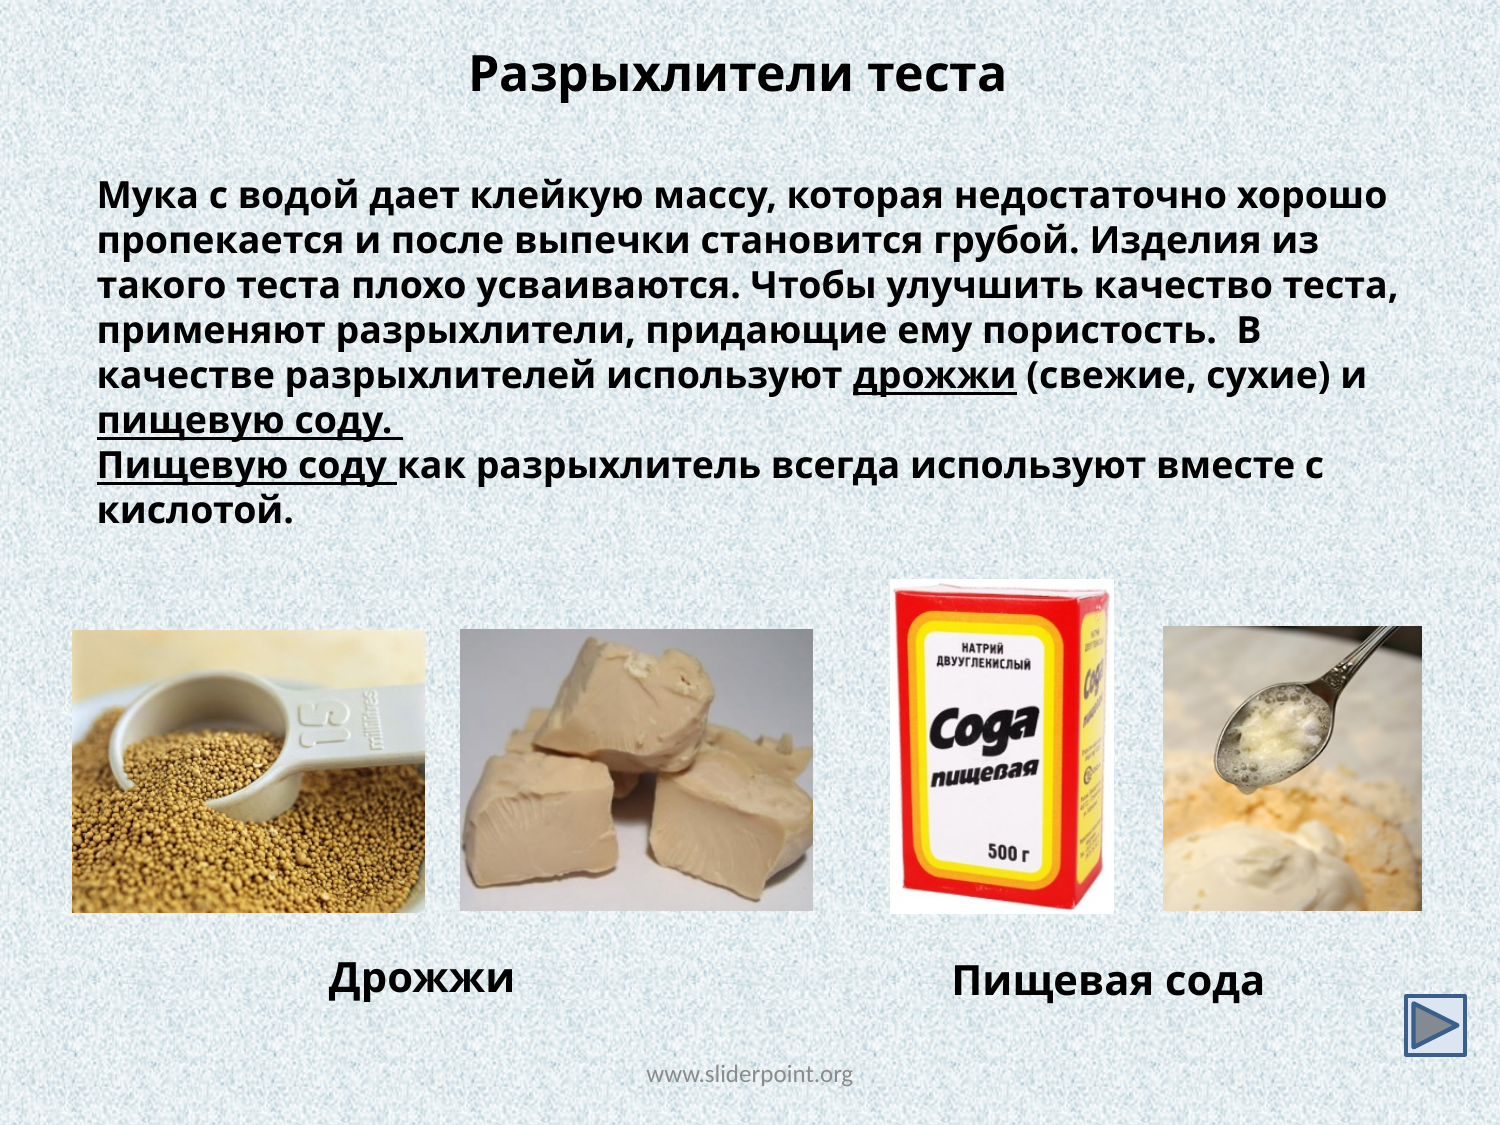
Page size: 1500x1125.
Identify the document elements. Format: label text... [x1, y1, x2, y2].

text_box Мука с водой дает клейкую массу, которая недостаточно хорошо пропекается и после выпечки становится грубой. Изделия из такого теста плохо усваиваются. Чтобы улучшить качество теста, применяют разрыхлители, придающие ему пористость. В качестве разрыхлителей используют дрожжи (cвежие, сухие) и пищевую соду. Пищевую соду как разрыхлитель всегда используют вместе с кислотой. [81, 163, 1430, 539]
footer www.sliderpoint.org [512, 1042, 988, 1103]
text_box [1404, 994, 1467, 1057]
text_box Разрыхлители теста [410, 34, 1067, 109]
text_box Дрожжи [314, 943, 539, 1009]
picture [0, 0, 1500, 1125]
text_box Пищевая сода [936, 946, 1292, 1012]
